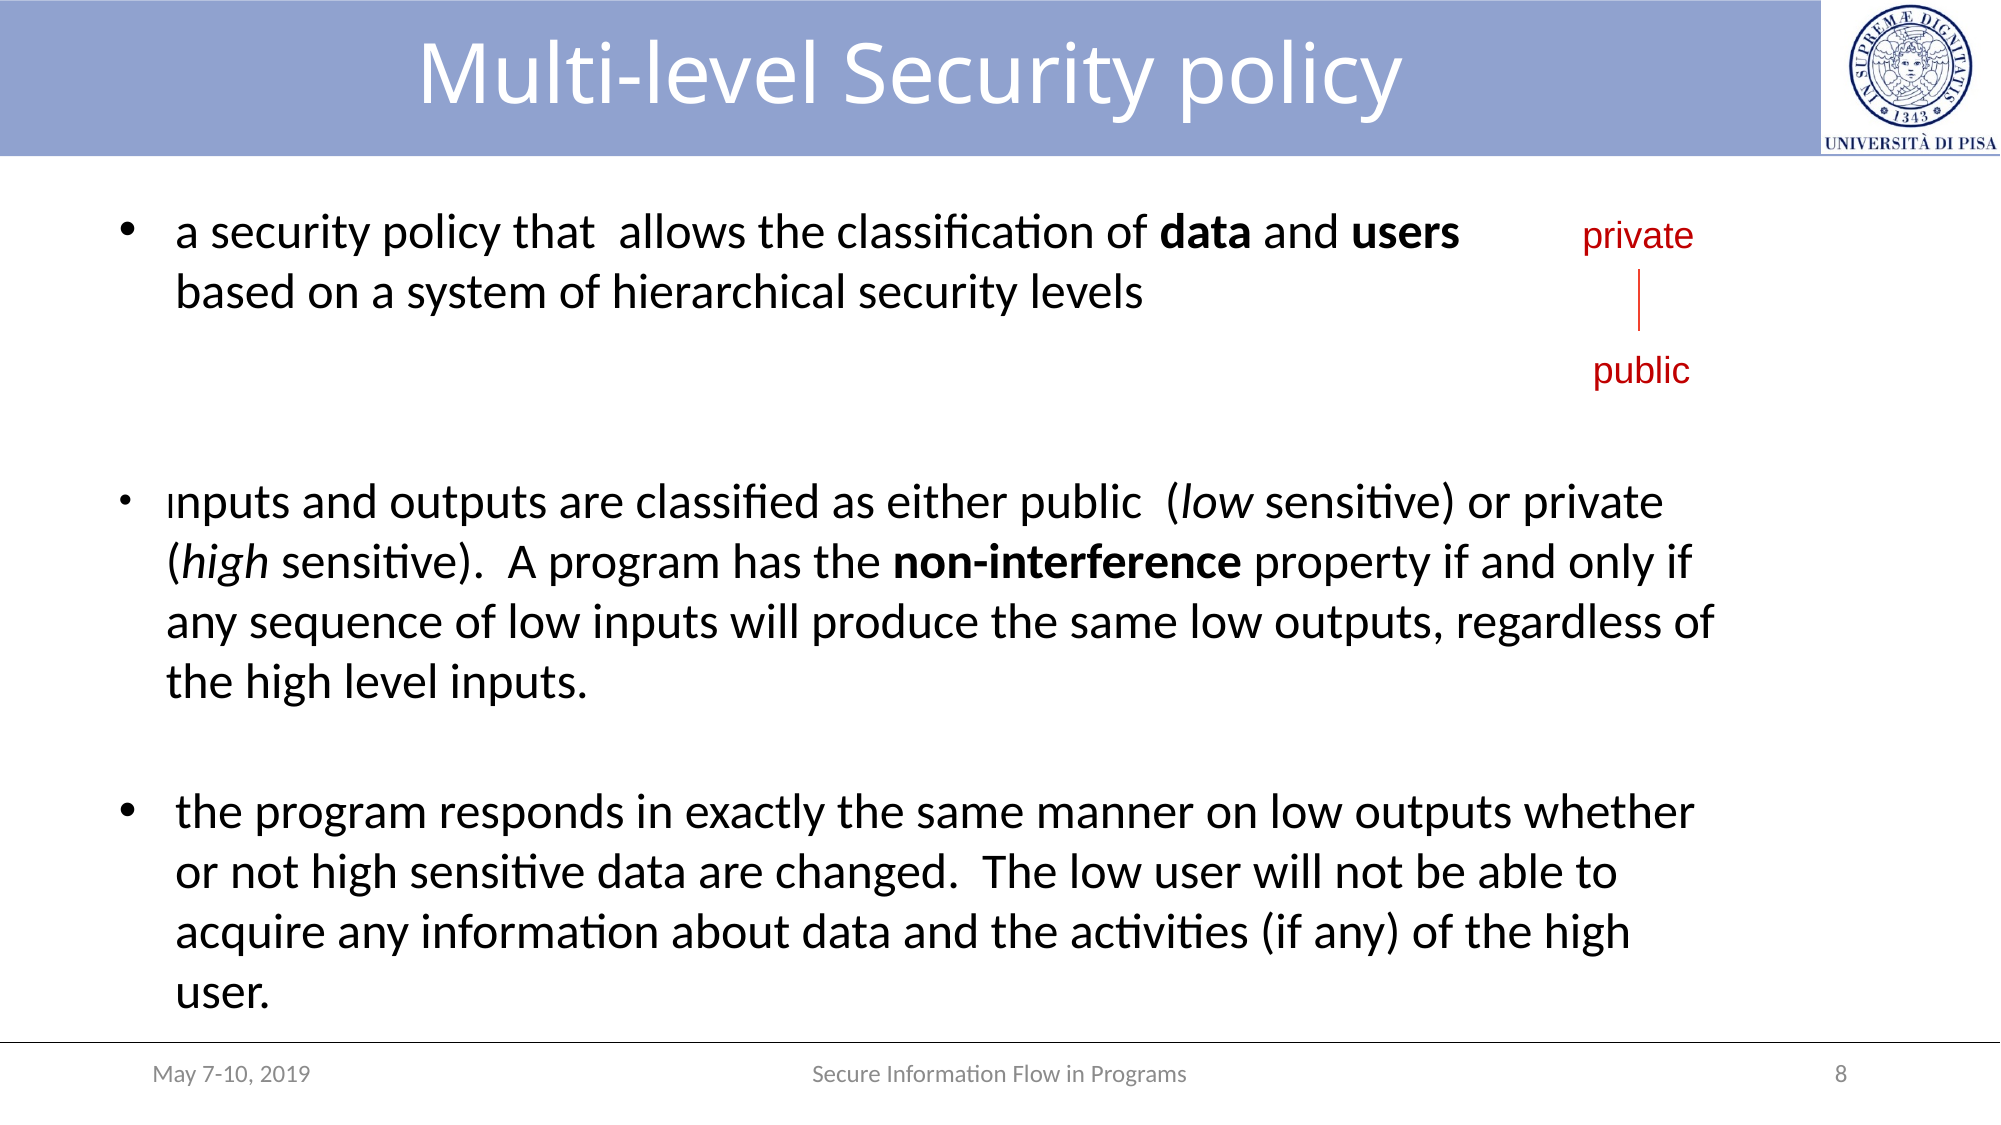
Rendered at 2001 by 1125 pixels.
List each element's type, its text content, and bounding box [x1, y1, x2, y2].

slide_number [137, 1042, 588, 1103]
slide_number 8 [1412, 1042, 1863, 1103]
picture [1822, 0, 2000, 154]
text_box Inputs and outputs are classified as either public (low sensitive) or private (high sensitive). A program has the non-interference property if and only if any sequence of low inputs will produce the same low outputs, regardless of the high level inputs. the program responds in exactly the same manner on low outputs whether or not high sensitive data are changed. The low user will not be able to acquire any information about data and the activities (if any) of the high user. [104, 406, 1738, 1027]
title Multi-level Security policy [0, 0, 1822, 154]
footer Secure Information Flow in Programs [662, 1042, 1338, 1103]
text_box a security policy that allows the classification of data and users based on a system of hierarchical security levels [104, 190, 1528, 326]
text_box private public [1567, 203, 1755, 399]
